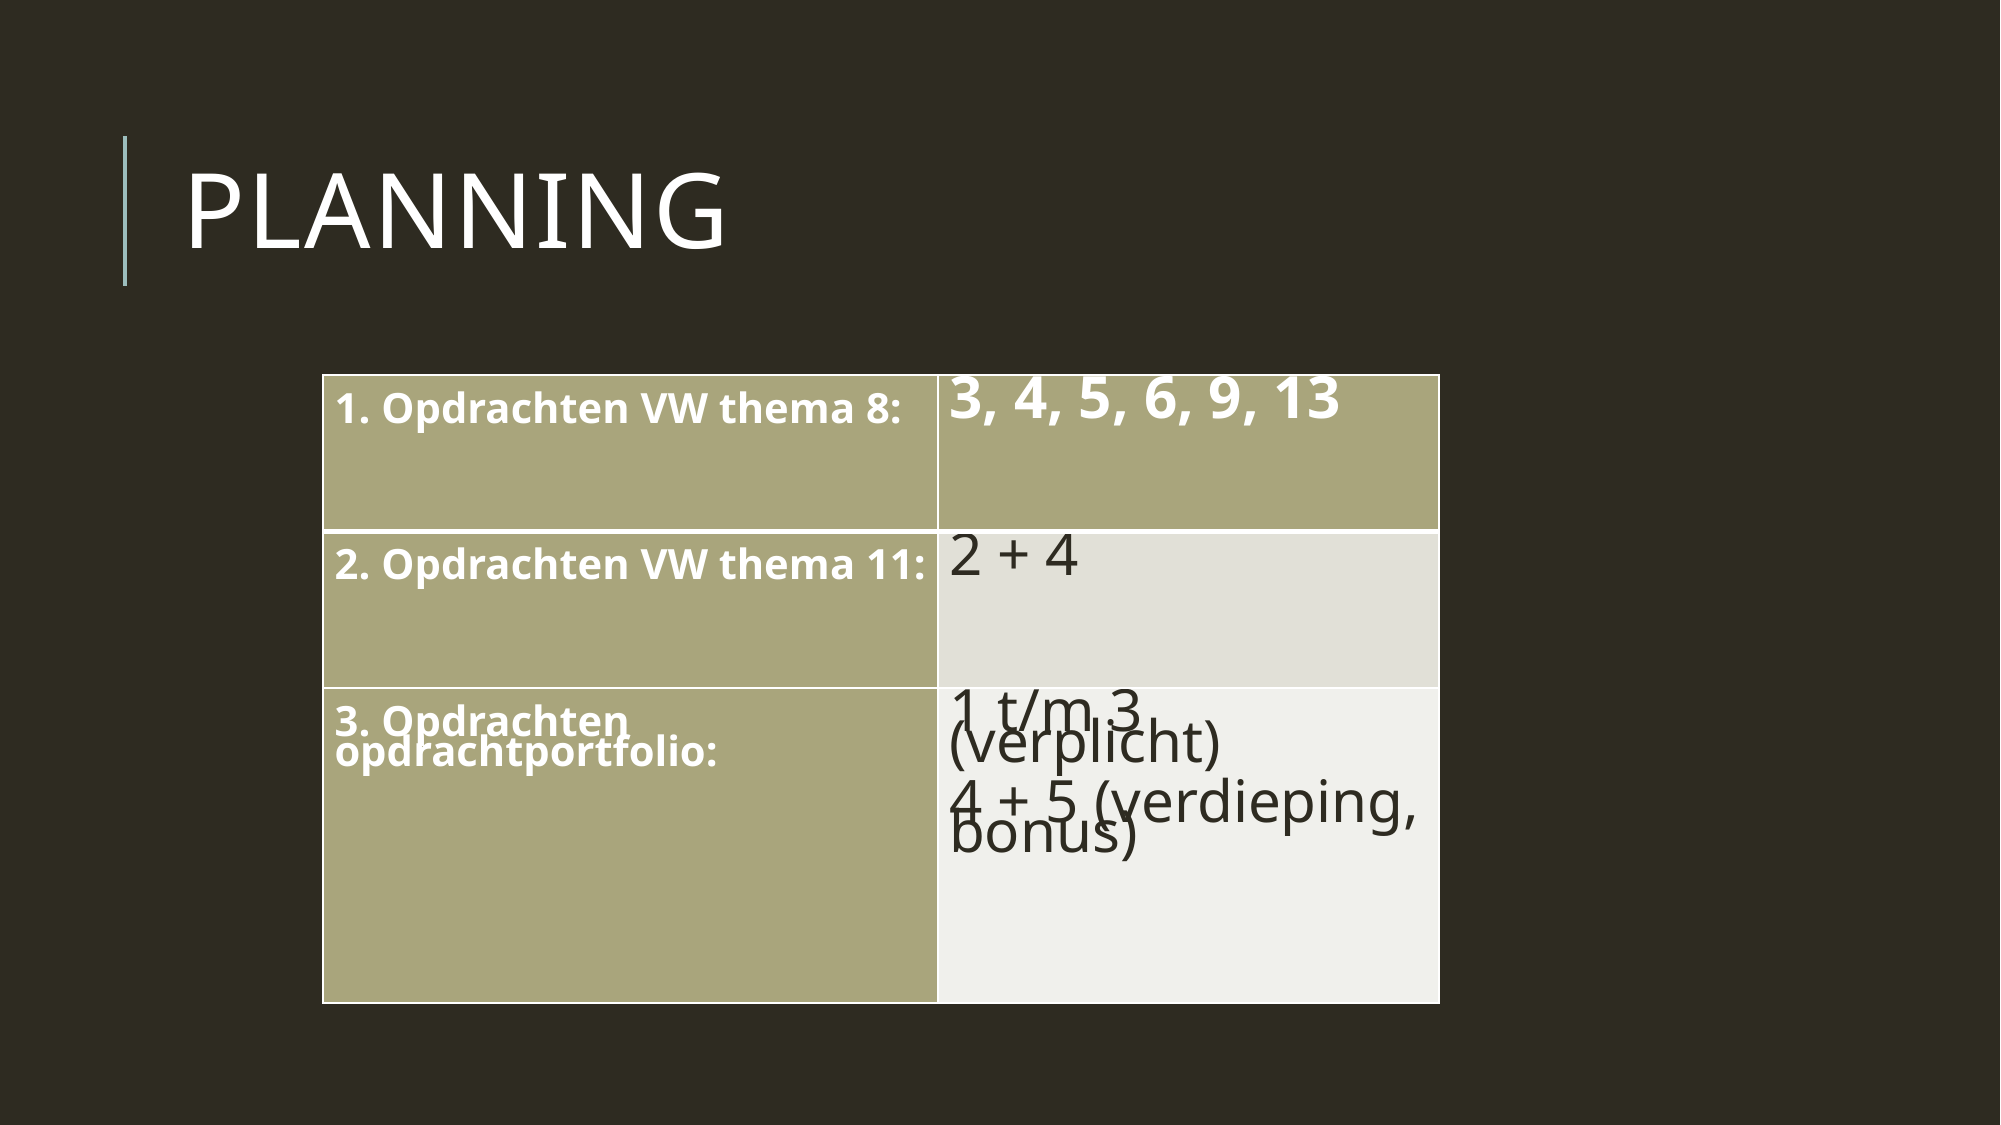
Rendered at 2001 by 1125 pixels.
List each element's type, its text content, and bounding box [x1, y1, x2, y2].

title Planning [168, 96, 1763, 342]
table_cell 2 + 4 [939, 534, 1438, 687]
table_cell 3. Opdrachten opdrachtportfolio: [324, 689, 937, 1002]
table_header 1. Opdrachten VW thema 8: [324, 376, 937, 529]
table_cell 1 t/m 3 (verplicht) 4 + 5 (verdieping, bonus) [939, 689, 1438, 1002]
table_cell 2. Opdrachten VW thema 11: [324, 534, 937, 687]
table_header 3, 4, 5, 6, 9, 13 [939, 376, 1438, 529]
